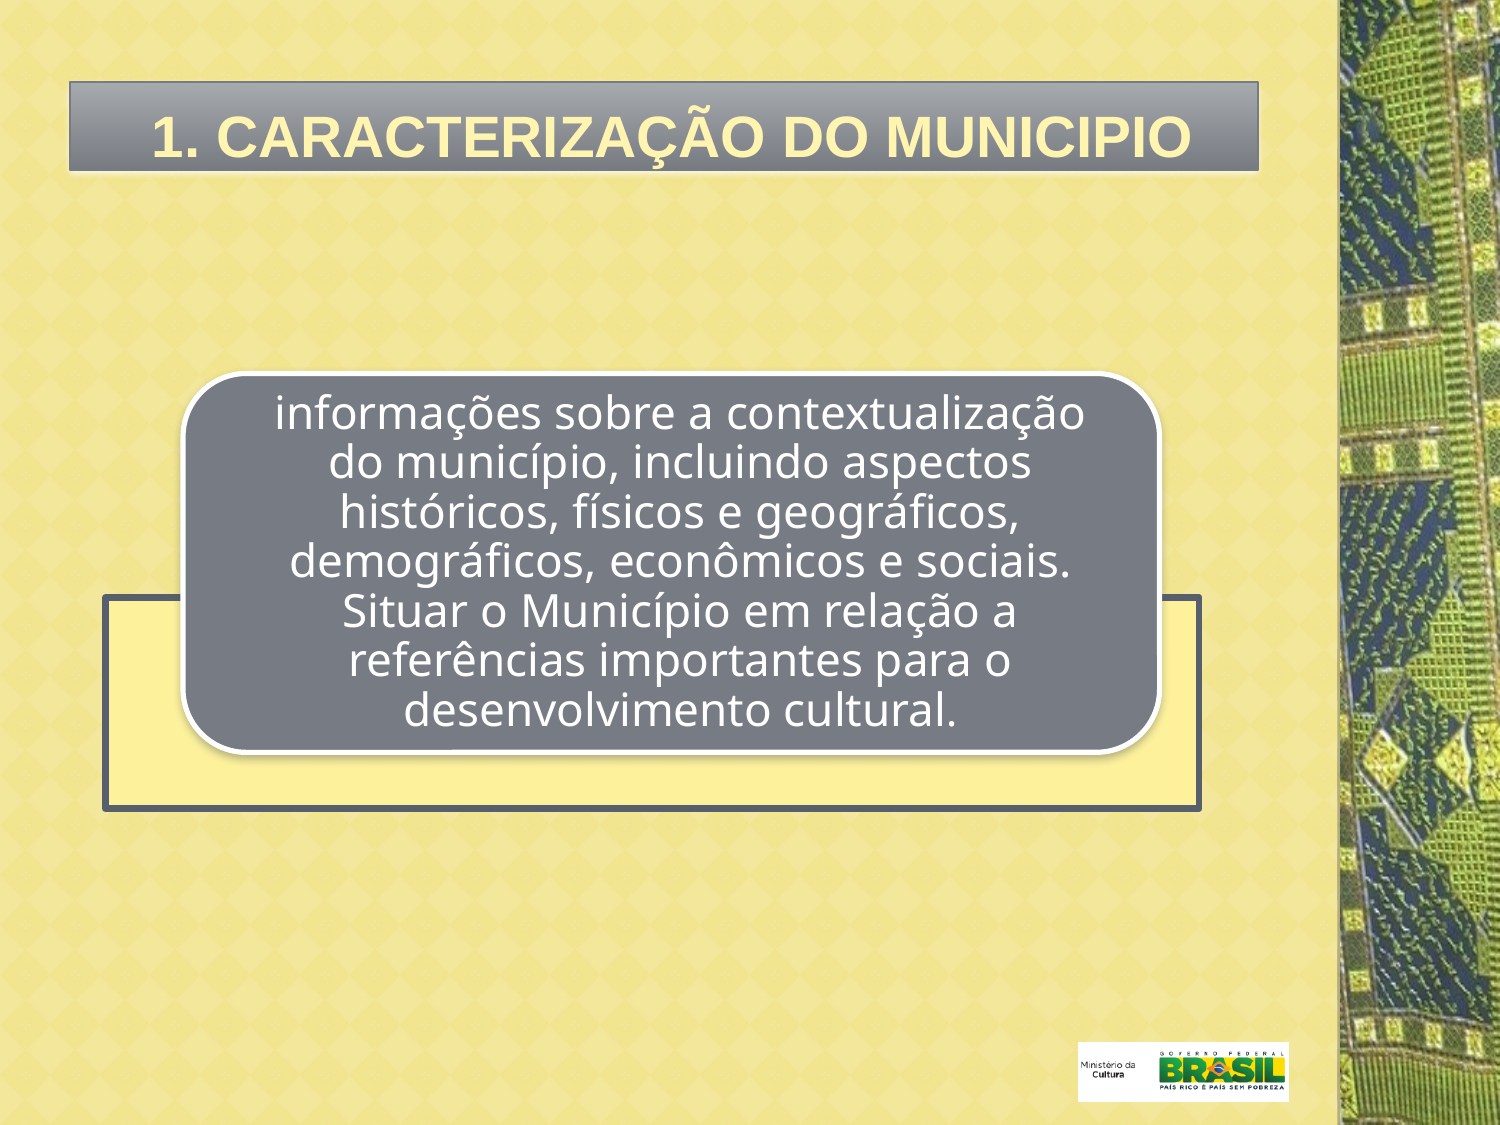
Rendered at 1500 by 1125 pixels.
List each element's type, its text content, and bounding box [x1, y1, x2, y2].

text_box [105, 257, 1200, 925]
title 1. CARACTERIZAÇÃO DO MUNICIPIO [69, 81, 1259, 171]
picture [1340, 0, 1500, 1125]
picture [1077, 1042, 1290, 1102]
